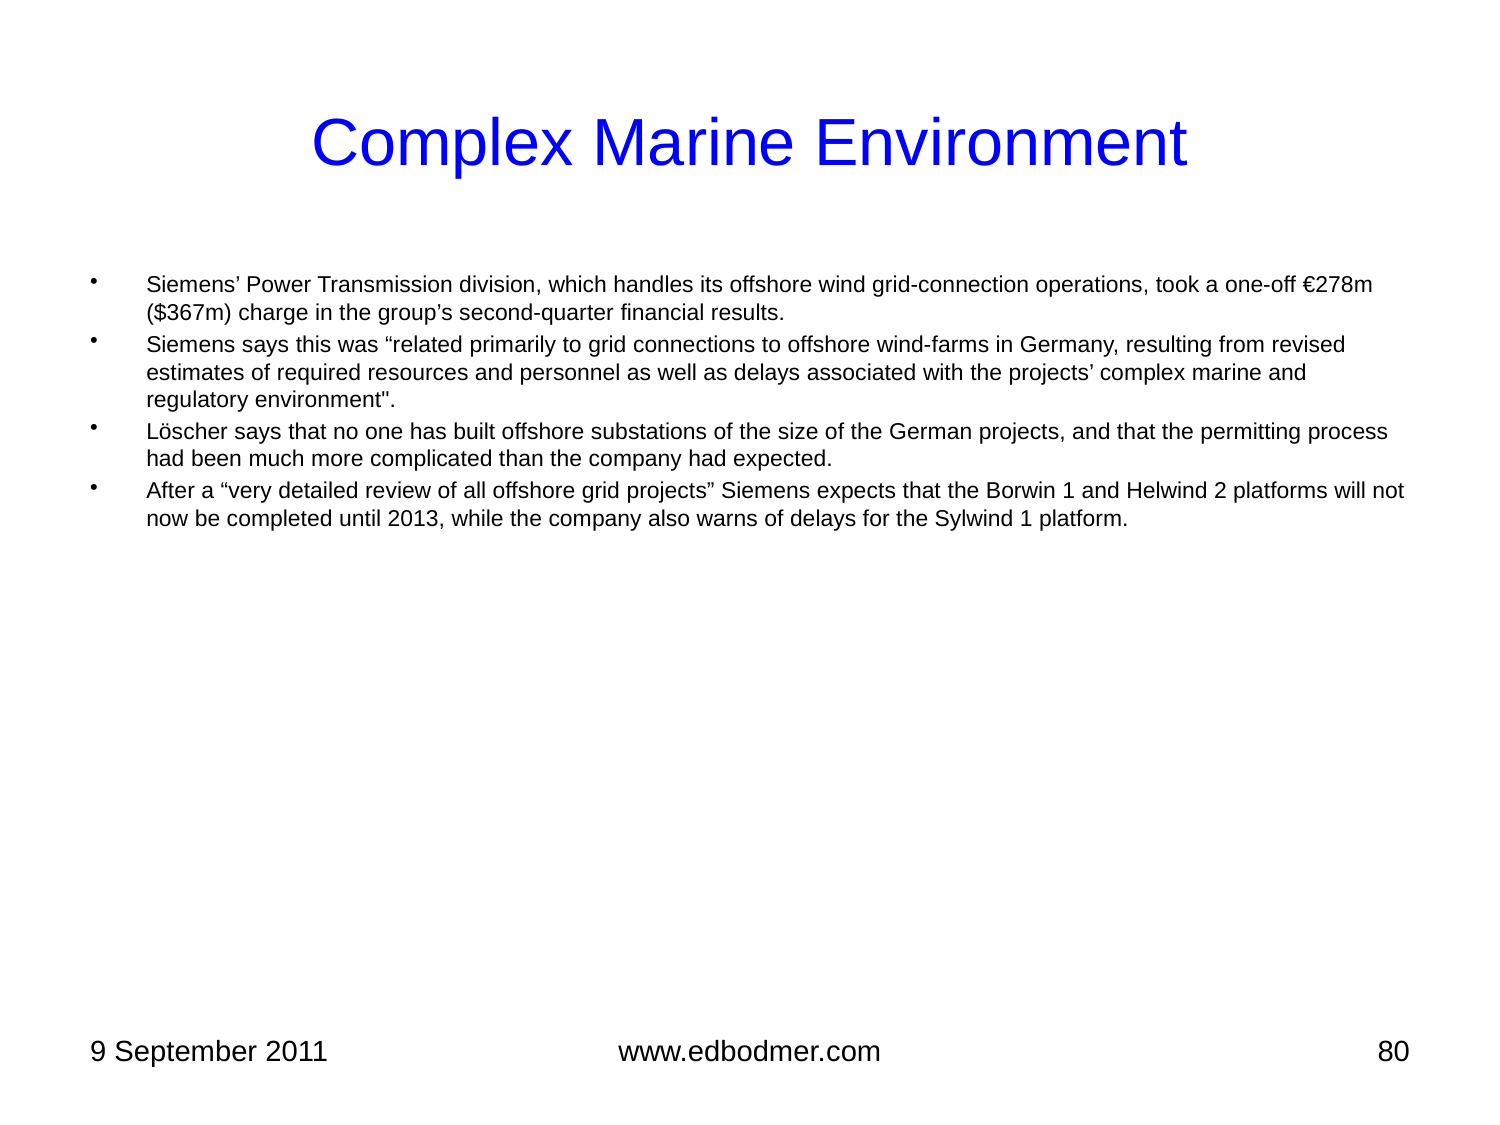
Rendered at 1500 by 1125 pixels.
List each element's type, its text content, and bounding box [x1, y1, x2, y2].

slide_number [74, 1024, 426, 1103]
title Complex Marine Environment [74, 44, 1426, 233]
footer www.edbodmer.com [512, 1024, 988, 1103]
list Siemens’ Power Transmission division, which handles its offshore wind grid-connection operations, took a one-off €278m ($367m) charge in the group’s second-quarter financial results. Siemens says this was “related primarily to grid connections to offshore wind-farms in Germany, resulting from revised estimates of required resources and personnel as well as delays associated with the projects’ complex marine and regulatory environment". Löscher says that no one has built offshore substations of the size of the German projects, and that the permitting process had been much more complicated than the company had expected. After a “very detailed review of all offshore grid projects” Siemens expects that the Borwin 1 and Helwind 2 platforms will not now be completed until 2013, while the company also warns of delays for the Sylwind 1 platform. [74, 262, 1426, 1006]
slide_number 80 [1074, 1024, 1426, 1103]
